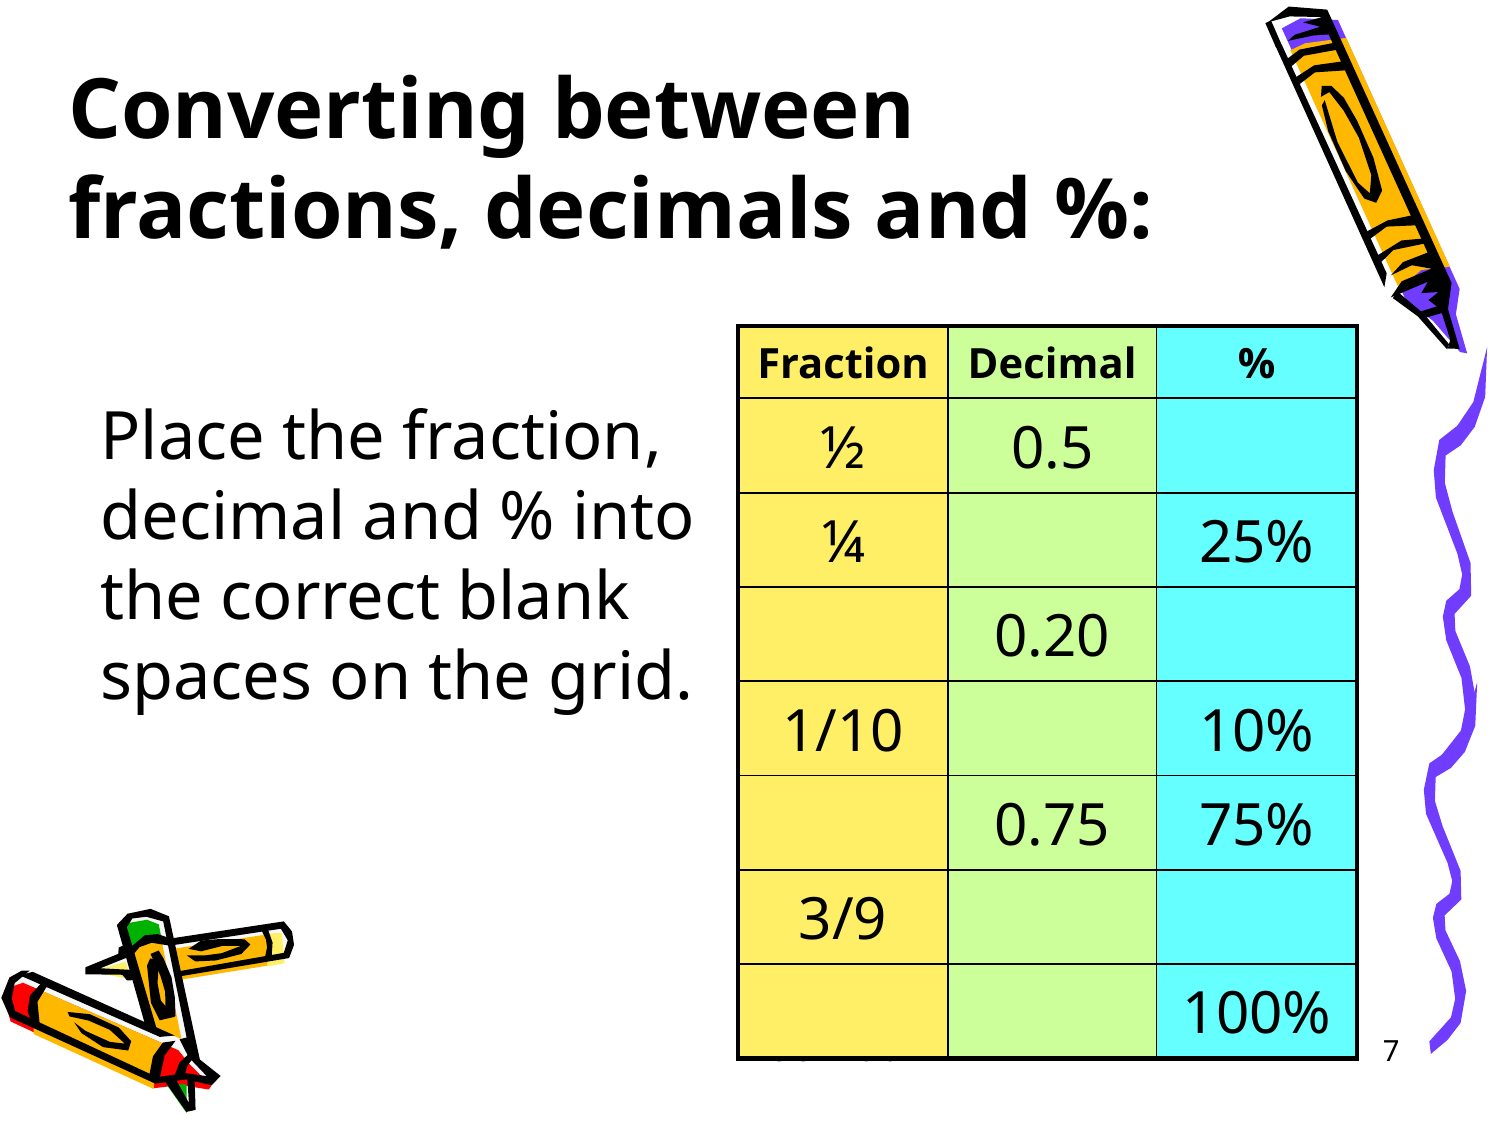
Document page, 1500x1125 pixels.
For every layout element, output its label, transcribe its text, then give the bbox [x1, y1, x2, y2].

slide_number 7 [1102, 1025, 1415, 1100]
table_cell 100% [1157, 965, 1355, 1056]
table_header % [1157, 328, 1355, 397]
table_cell [740, 588, 947, 680]
footer Helen Holt [583, 1025, 1059, 1100]
table_cell [1157, 588, 1355, 680]
table_cell 3/9 [740, 871, 947, 963]
table_cell 0.5 [949, 399, 1156, 492]
table_cell [1157, 871, 1355, 963]
table_cell [1157, 399, 1355, 492]
table_cell [949, 682, 1156, 775]
table_cell 0.75 [949, 776, 1156, 869]
table_cell [949, 965, 1156, 1056]
table_cell 25% [1157, 494, 1355, 586]
table_cell [740, 776, 947, 869]
table_cell ¼ [740, 494, 947, 586]
table_cell [949, 494, 1156, 586]
table_header Fraction [740, 328, 947, 397]
table_header Decimal [949, 328, 1156, 397]
table_cell 75% [1157, 776, 1355, 869]
table_cell [740, 965, 947, 1056]
table_cell ½ [740, 399, 947, 492]
list Place the fraction, decimal and % into the correct blank spaces on the grid. [29, 385, 715, 986]
table_cell 0.20 [949, 588, 1156, 680]
table_cell [949, 871, 1156, 963]
title Converting between fractions, decimals and %: [53, 0, 1329, 263]
table_cell 1/10 [740, 682, 947, 775]
table_cell 10% [1157, 682, 1355, 775]
